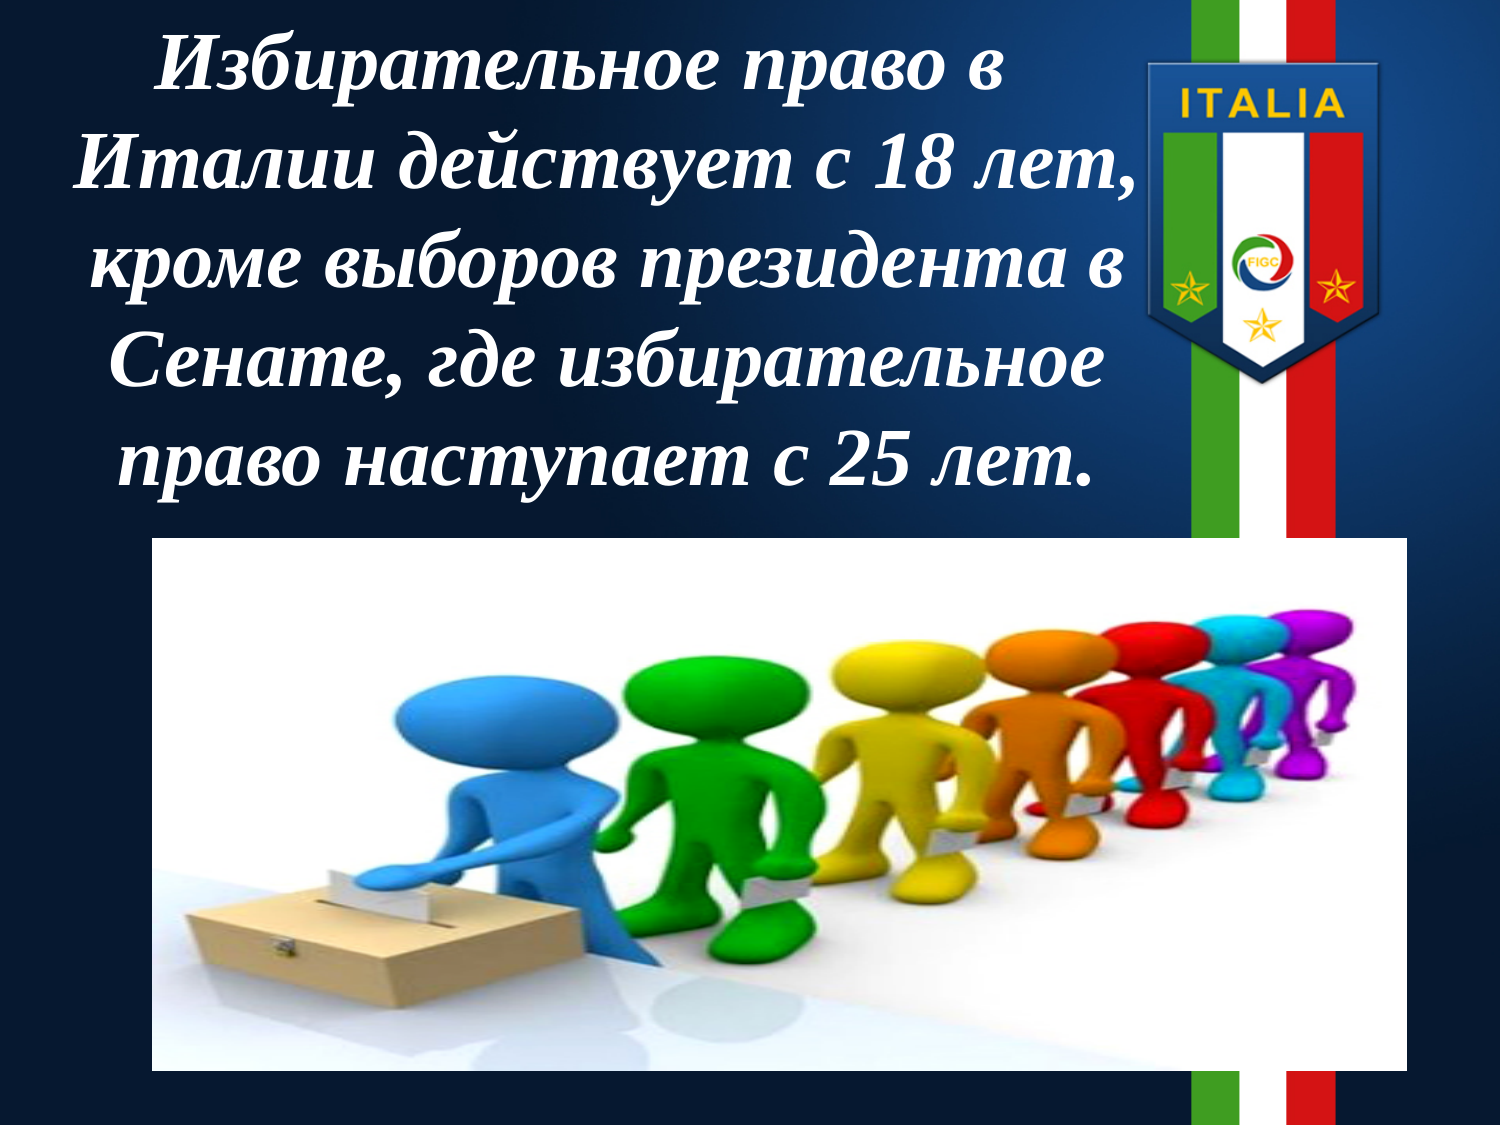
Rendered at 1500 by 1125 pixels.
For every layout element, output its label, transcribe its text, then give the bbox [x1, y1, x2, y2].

list Избирательное право в Италии действует с 18 лет, кроме выборов президента в Сенате, где избирательное право наступает с 25 лет. [0, 0, 1161, 610]
picture [0, 0, 1500, 1125]
